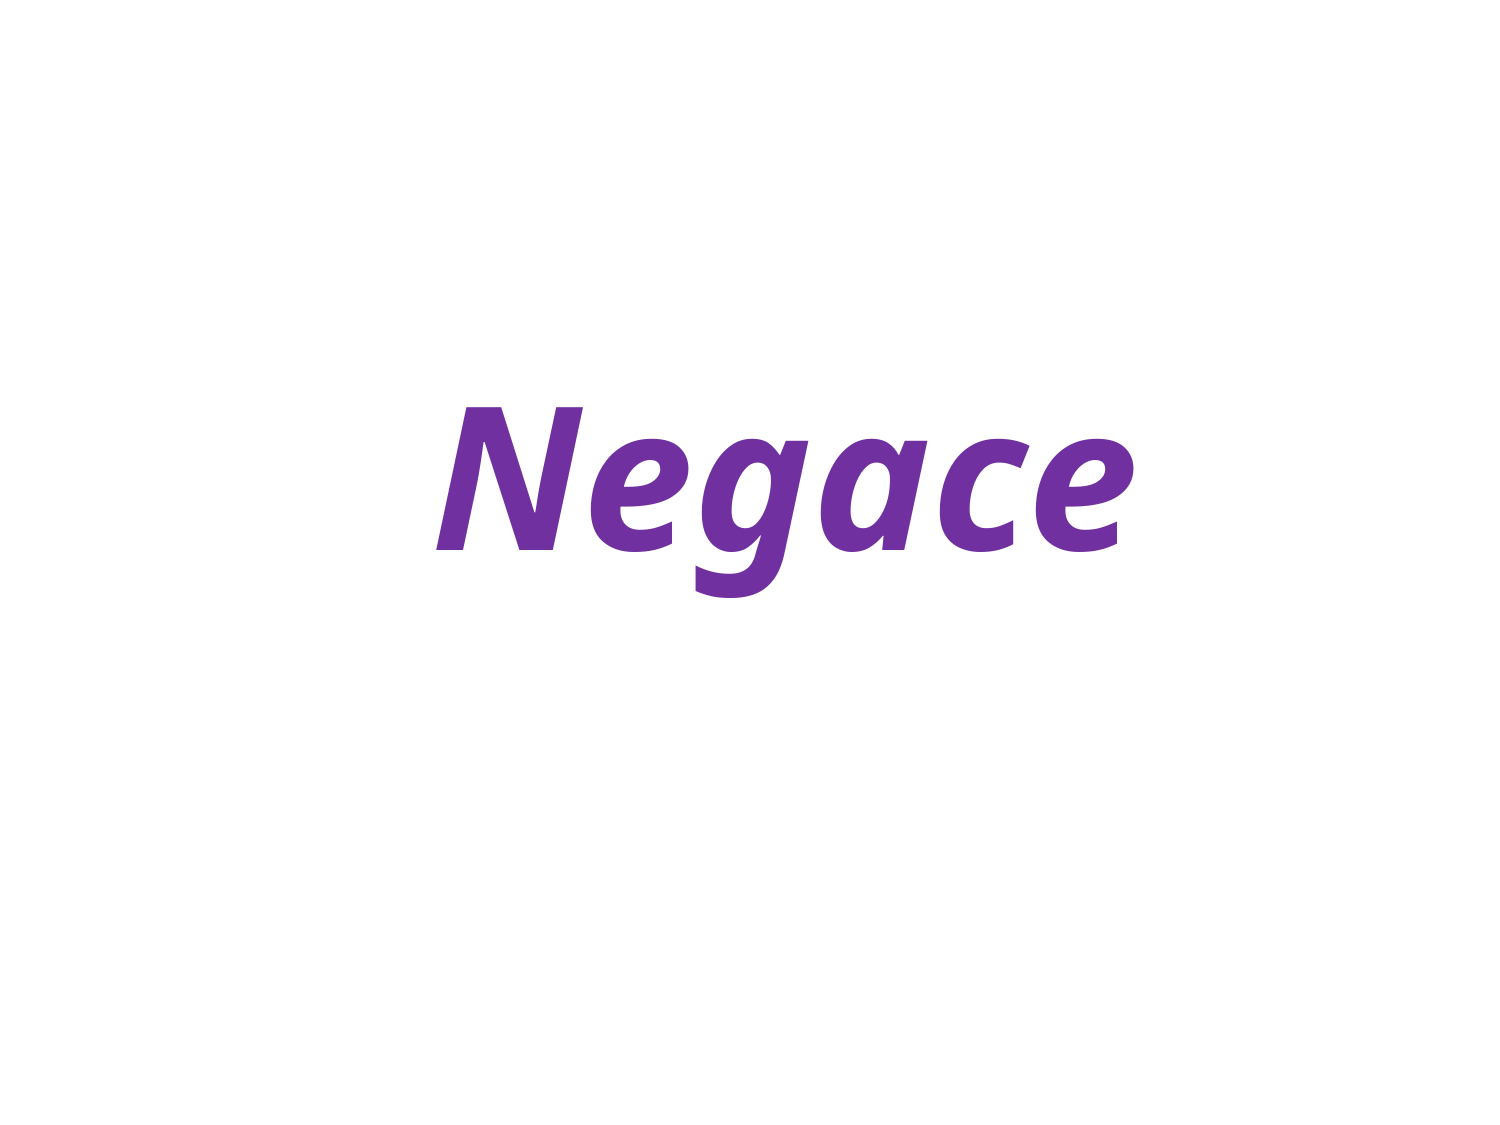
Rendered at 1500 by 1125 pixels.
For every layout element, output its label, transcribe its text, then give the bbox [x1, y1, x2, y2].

title Negace [147, 349, 1423, 591]
